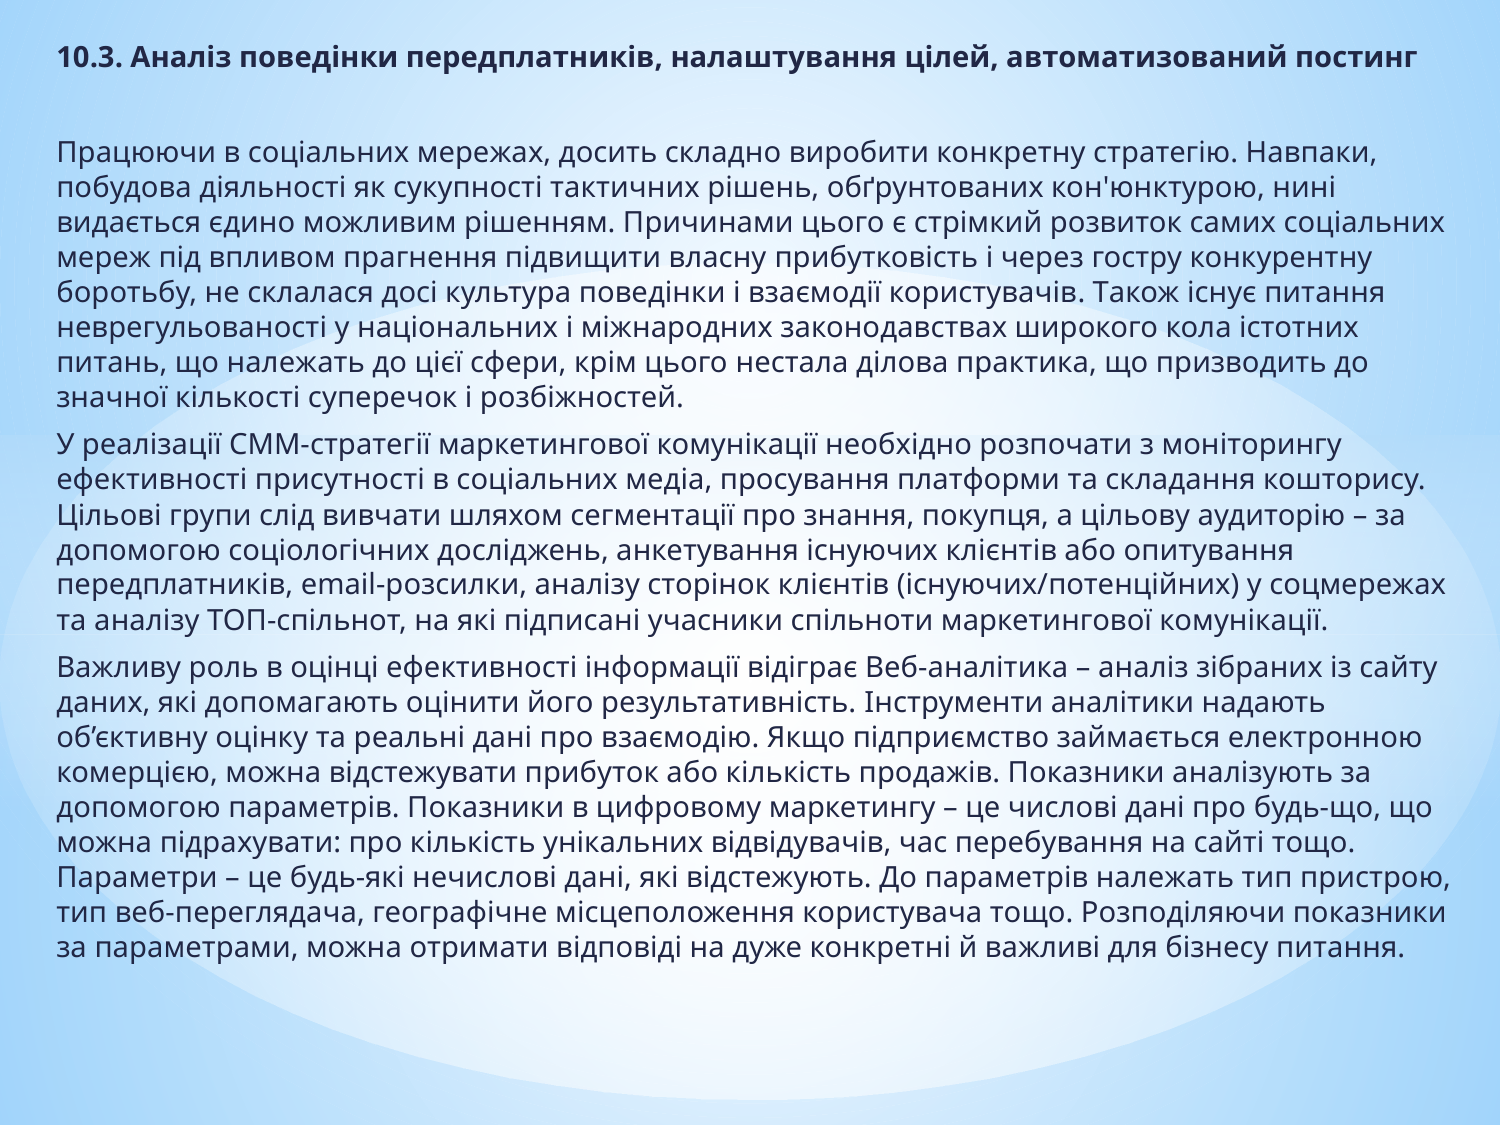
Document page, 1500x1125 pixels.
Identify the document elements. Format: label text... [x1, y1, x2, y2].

subtitle 10.3. Аналіз поведінки передплатників, налаштування цілей, автоматизований постинг Працюючи в соціальних мережах, досить складно виробити конкретну стратегію. Навпаки, побудова діяльності як сукупності тактичних рішень, обґрунтованих кон'юнктурою, нині видається єдино можливим рішенням. Причинами цього є стрімкий розвиток самих соціальних мереж під впливом прагнення підвищити власну прибутковість і через гостру конкурентну боротьбу, не склалася досі культура поведінки і взаємодії користувачів. Також існує питання неврегульованості у національних і міжнародних законодавствах широкого кола істотних питань, що належать до цієї сфери, крім цього нестала ділова практика, що призводить до значної кількості суперечок і розбіжностей. У реалізації СММ-стратегії маркетингової комунікації необхідно розпочати з моніторингу ефективності присутності в соціальних медіа, просування платформи та складання кошторису. Цільові групи слід вивчати шляхом сегментації про знання, покупця, а цільову аудиторію – за допомогою соціологічних досліджень, анкетування існуючих клієнтів або опитування передплатників, email-розсилки, аналізу сторінок клієнтів (існуючих/потенційних) у соцмережах та аналізу ТОП-спільнот, на які підписані учасники спільноти маркетингової комунікації. Важливу роль в оцінці ефективності інформації відіграє Веб-аналітика – аналіз зібраних із сайту даних, які допомагають оцінити його результативність. Інструменти аналітики надають об’єктивну оцінку та реальні дані про взаємодію. Якщо підприємство займається електронною комерцією, можна відстежувати прибуток або кількість продажів. Показники аналізують за допомогою параметрів. Показники в цифровому маркетингу – це числові дані про будь-що, що можна підрахувати: про кількість унікальних відвідувачів, час перебування на сайті тощо. Параметри – це будь-які нечислові дані, які відстежують. До параметрів належать тип пристрою, тип веб-переглядача, географічне місцеположення користувача тощо. Розподіляючи показники за параметрами, можна отримати відповіді на дуже конкретні й важливі для бізнесу питання. [41, 30, 1471, 1094]
